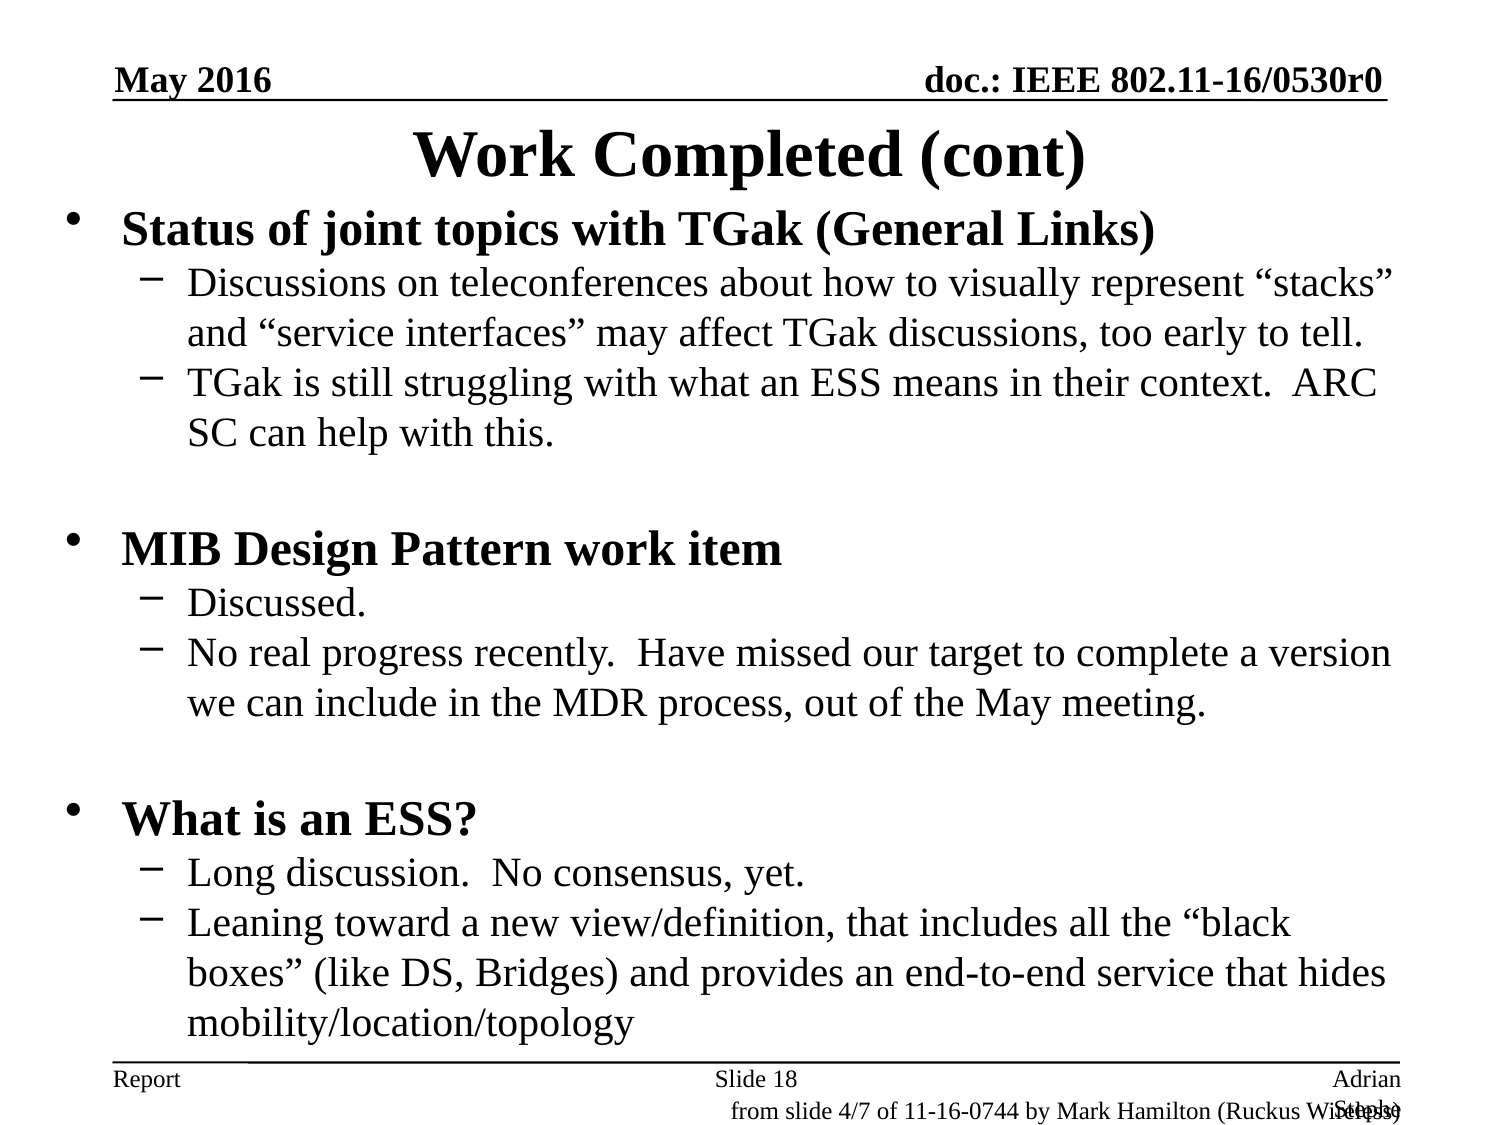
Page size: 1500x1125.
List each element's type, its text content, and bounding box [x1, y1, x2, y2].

slide_number Slide 18 [711, 1061, 801, 1093]
list Status of joint topics with TGak (General Links) Discussions on teleconferences about how to visually represent “stacks” and “service interfaces” may affect TGak discussions, too early to tell. TGak is still struggling with what an ESS means in their context. ARC SC can help with this. MIB Design Pattern work item Discussed. No real progress recently. Have missed our target to complete a version we can include in the MDR process, out of the May meeting. What is an ESS? Long discussion. No consensus, yet. Leaning toward a new view/definition, that includes all the “black boxes” (like DS, Bridges) and provides an end-to-end service that hides mobility/location/topology [50, 187, 1425, 1013]
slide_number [114, 54, 374, 101]
text_box from slide 4/7 of 11-16-0744 by Mark Hamilton (Ruckus Wireless) [343, 1087, 1417, 1125]
title Work Completed (cont) [112, 112, 1388, 187]
footer Adrian Stephens, Intel Corporation [1324, 1061, 1402, 1093]
